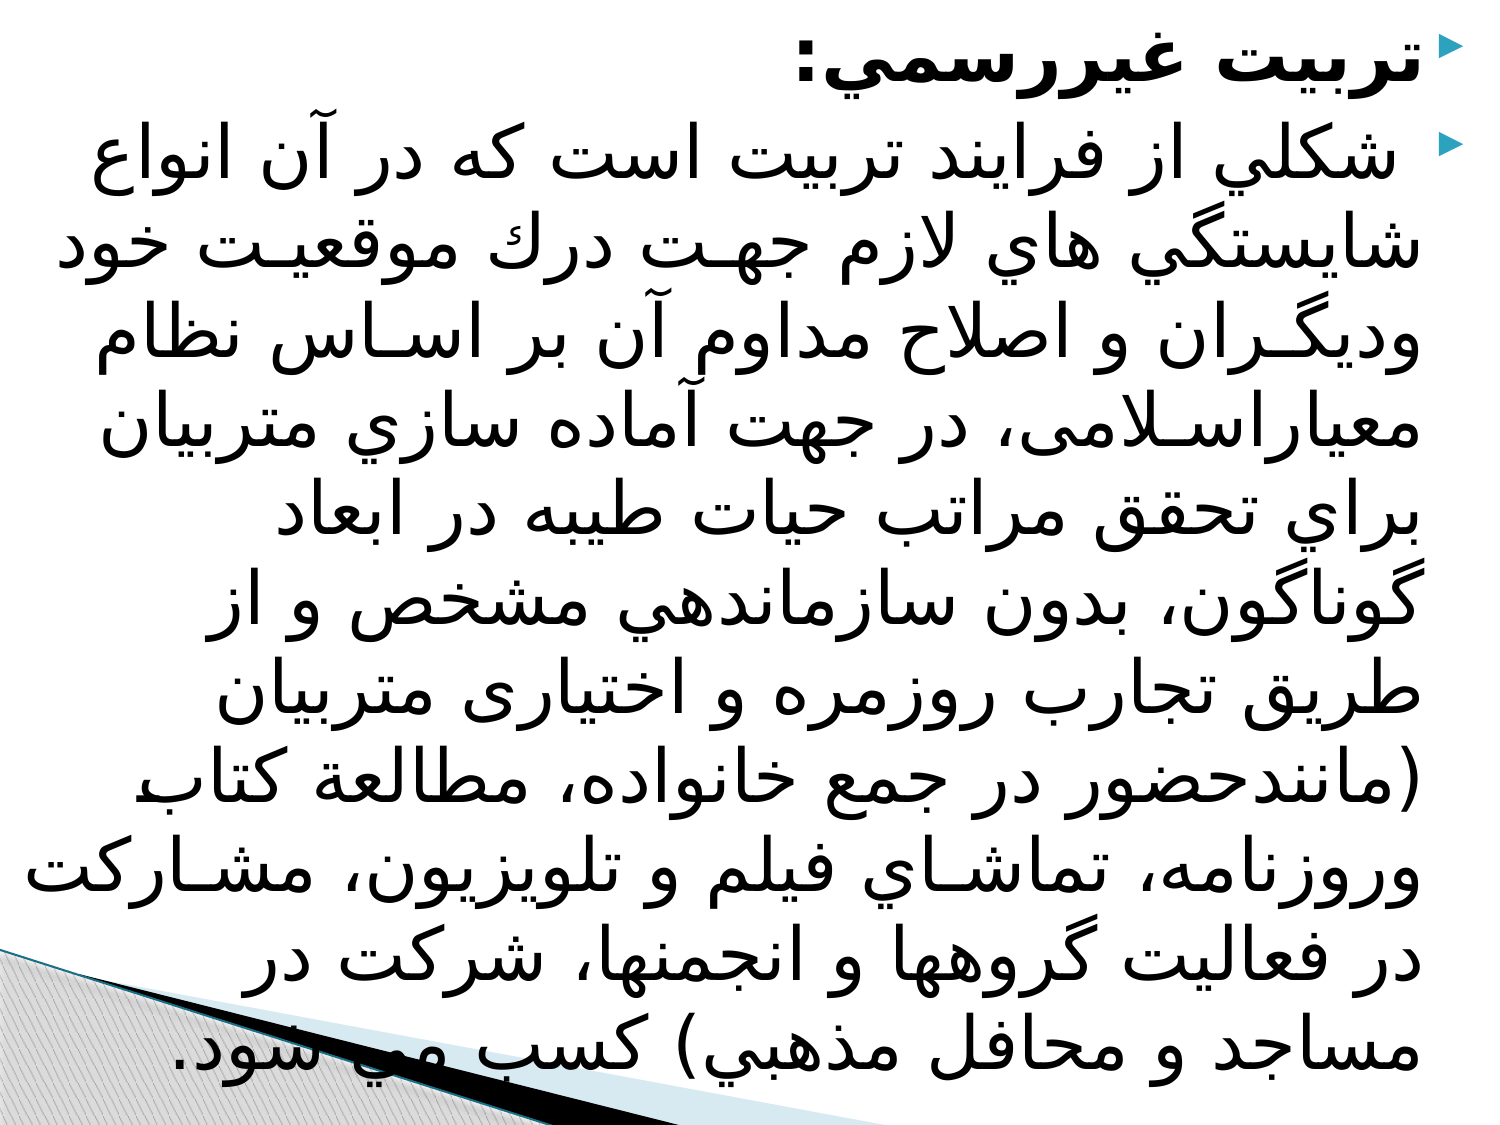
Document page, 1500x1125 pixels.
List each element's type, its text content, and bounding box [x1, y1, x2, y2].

list تربيت غيررسمي: شكلي از فرايند تربيت است که در آن انواع شايستگي هاي لازم جهـت درك موقعيـت خود وديگـران و اصلاح مداوم آن بر اسـاس نظام معياراسـلامی، در جهت آماده سازي متربيان براي تحقق مراتب حيات طيبه در ابعاد گوناگون، بدون سازماندهي مشخص و از طريق تجارب روزمره و اختياری متربيان (مانندحضور در جمع خانواده، مطالعة كتاب وروزنامه، تماشـاي فيلم و تلويزيون، مشـاركت در فعاليت گروهها و انجمنها، شركت در مساجد و محافل مذهبي) کسب مي شود. [0, 0, 1500, 1125]
